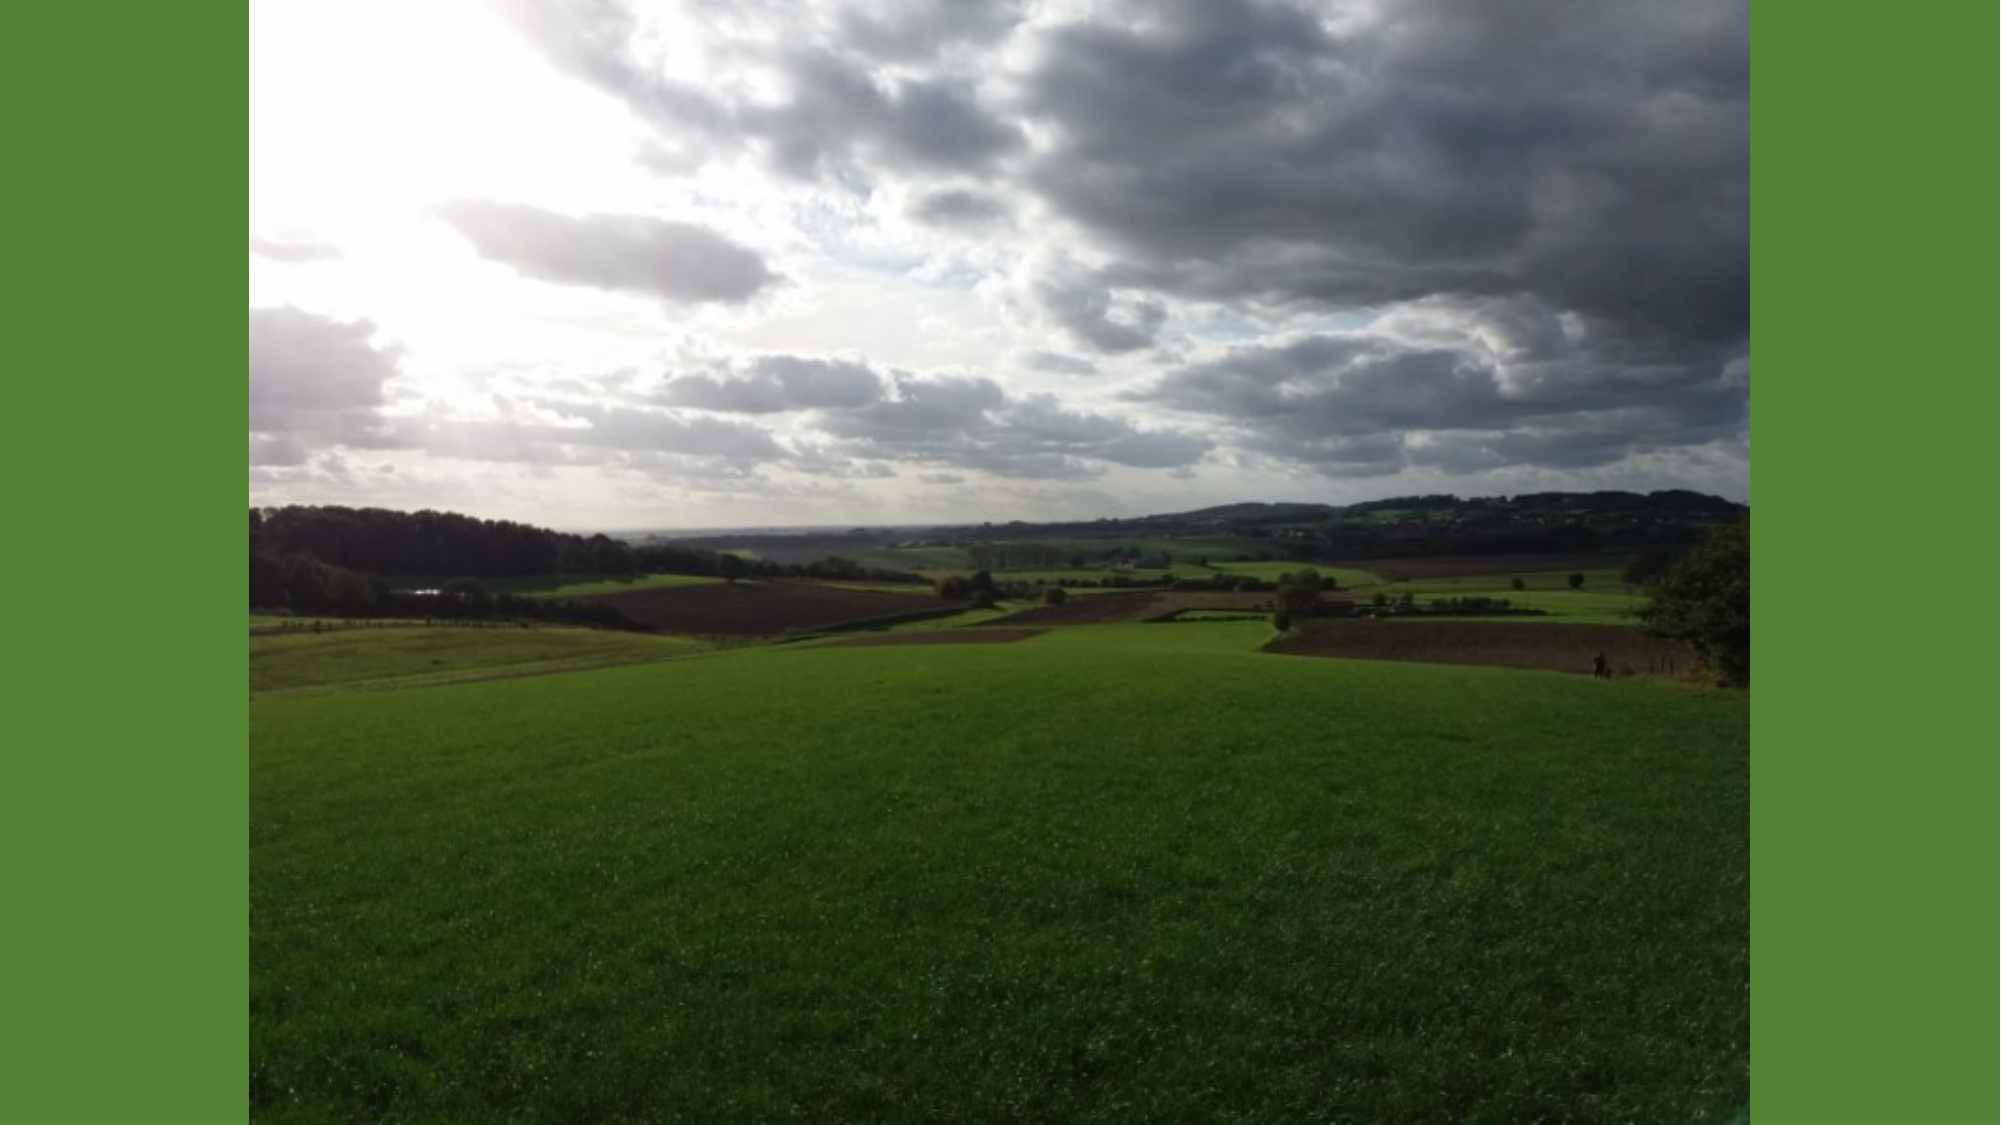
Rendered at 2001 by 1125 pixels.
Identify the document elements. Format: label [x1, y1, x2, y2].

picture [249, 0, 1750, 1125]
